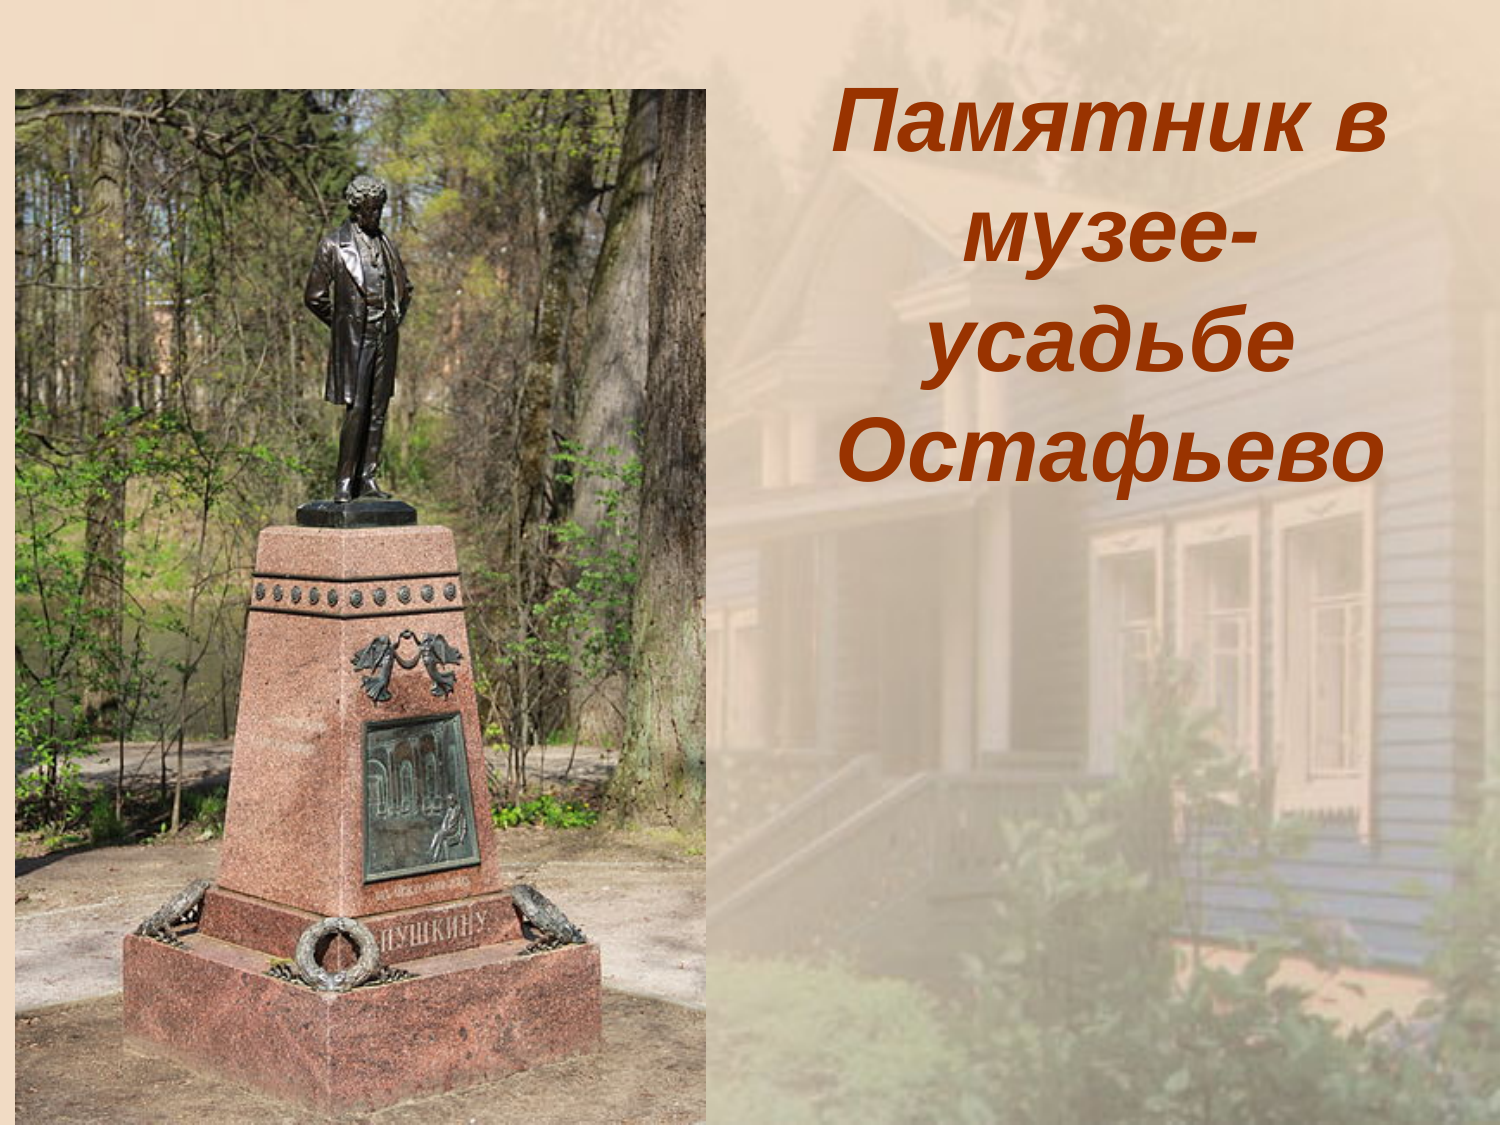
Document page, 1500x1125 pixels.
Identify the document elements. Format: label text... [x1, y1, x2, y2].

title Памятник в музее-усадьбе Остафьево [796, 44, 1426, 516]
picture [0, 0, 1500, 1125]
